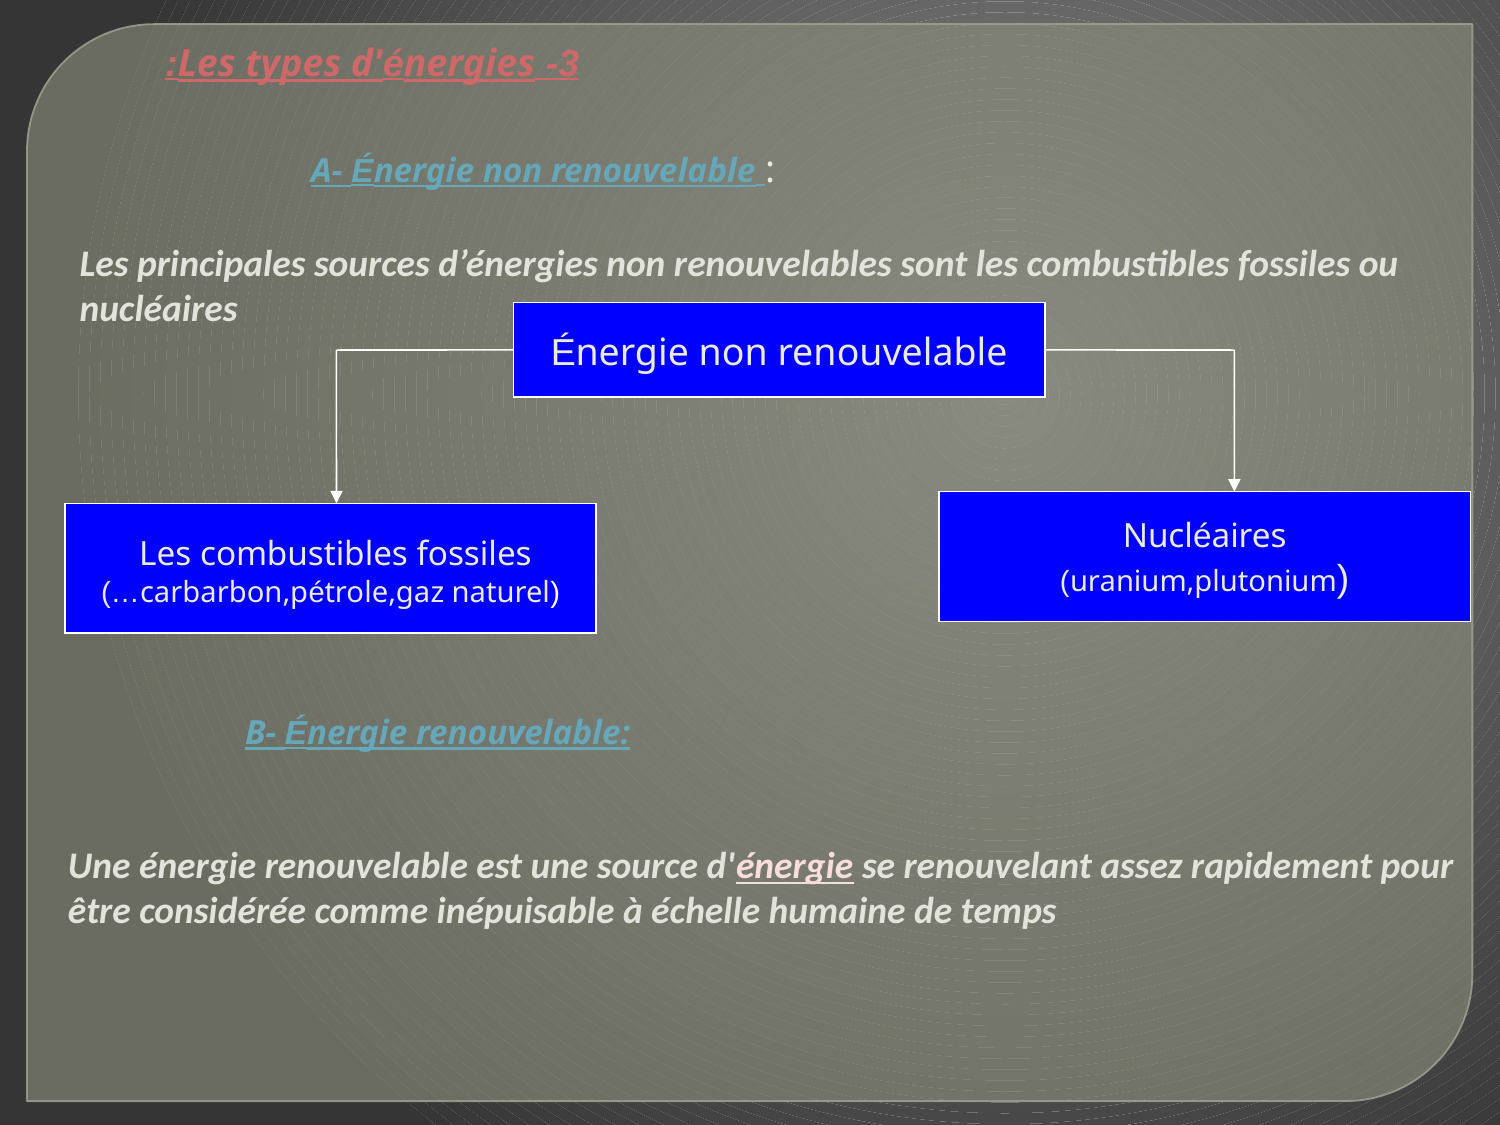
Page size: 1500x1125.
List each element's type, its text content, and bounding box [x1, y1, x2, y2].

text_box A- Énergie non renouvelable : [296, 137, 791, 198]
text_box Les principales sources d’énergies non renouvelables sont les combustibles fossiles ou nucléaires [64, 231, 1459, 337]
text_box Les combustibles fossiles (carbarbon,pétrole,gaz naturel…) [64, 503, 597, 634]
text_box Nucléaires (uranium,plutonium) [938, 491, 1471, 622]
text_box [330, 349, 343, 504]
text_box B- Énergie renouvelable: [230, 704, 798, 759]
text_box Une énergie renouvelable est une source d'énergie se renouvelant assez rapidement pour être considérée comme inépuisable à échelle humaine de temps [53, 834, 1471, 939]
text_box [1228, 349, 1241, 492]
text_box Énergie non renouvelable [513, 302, 1046, 398]
text_box 3- Les types d'énergies: [76, 31, 668, 136]
